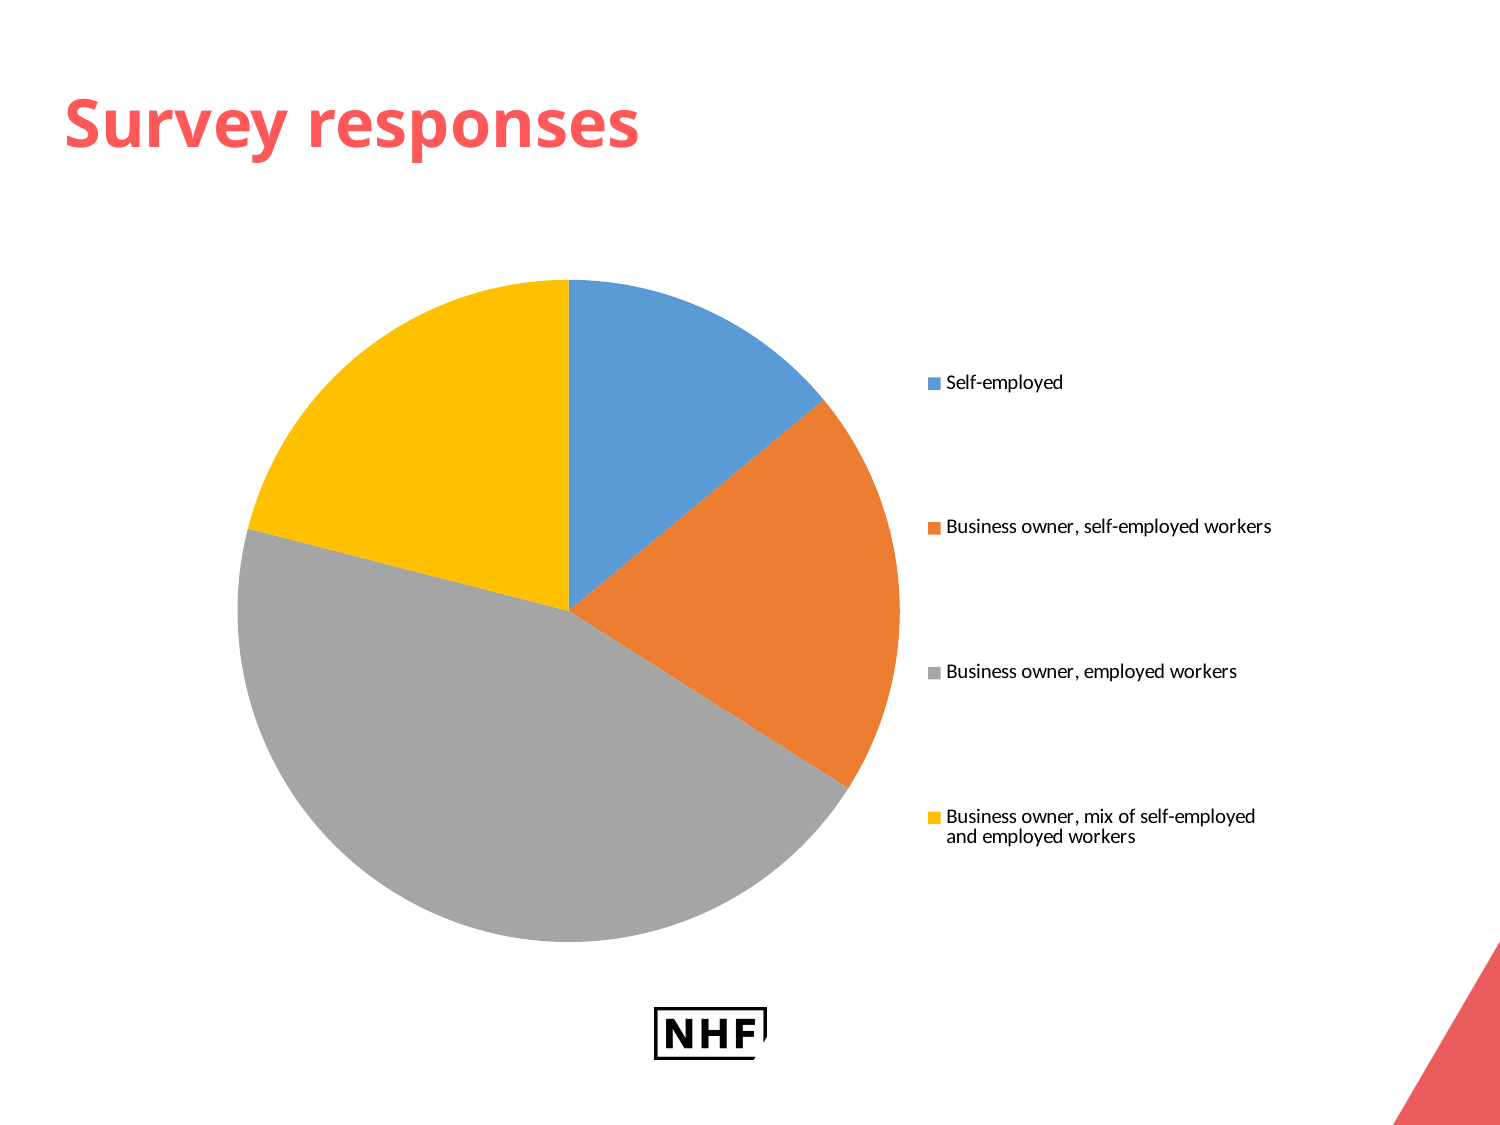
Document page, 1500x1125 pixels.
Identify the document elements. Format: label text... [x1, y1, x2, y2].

subtitle [66, 212, 1355, 1000]
text_box Survey responses [49, 73, 657, 169]
picture [1381, 941, 1500, 1125]
picture [654, 1007, 767, 1060]
chart [216, 249, 1291, 973]
